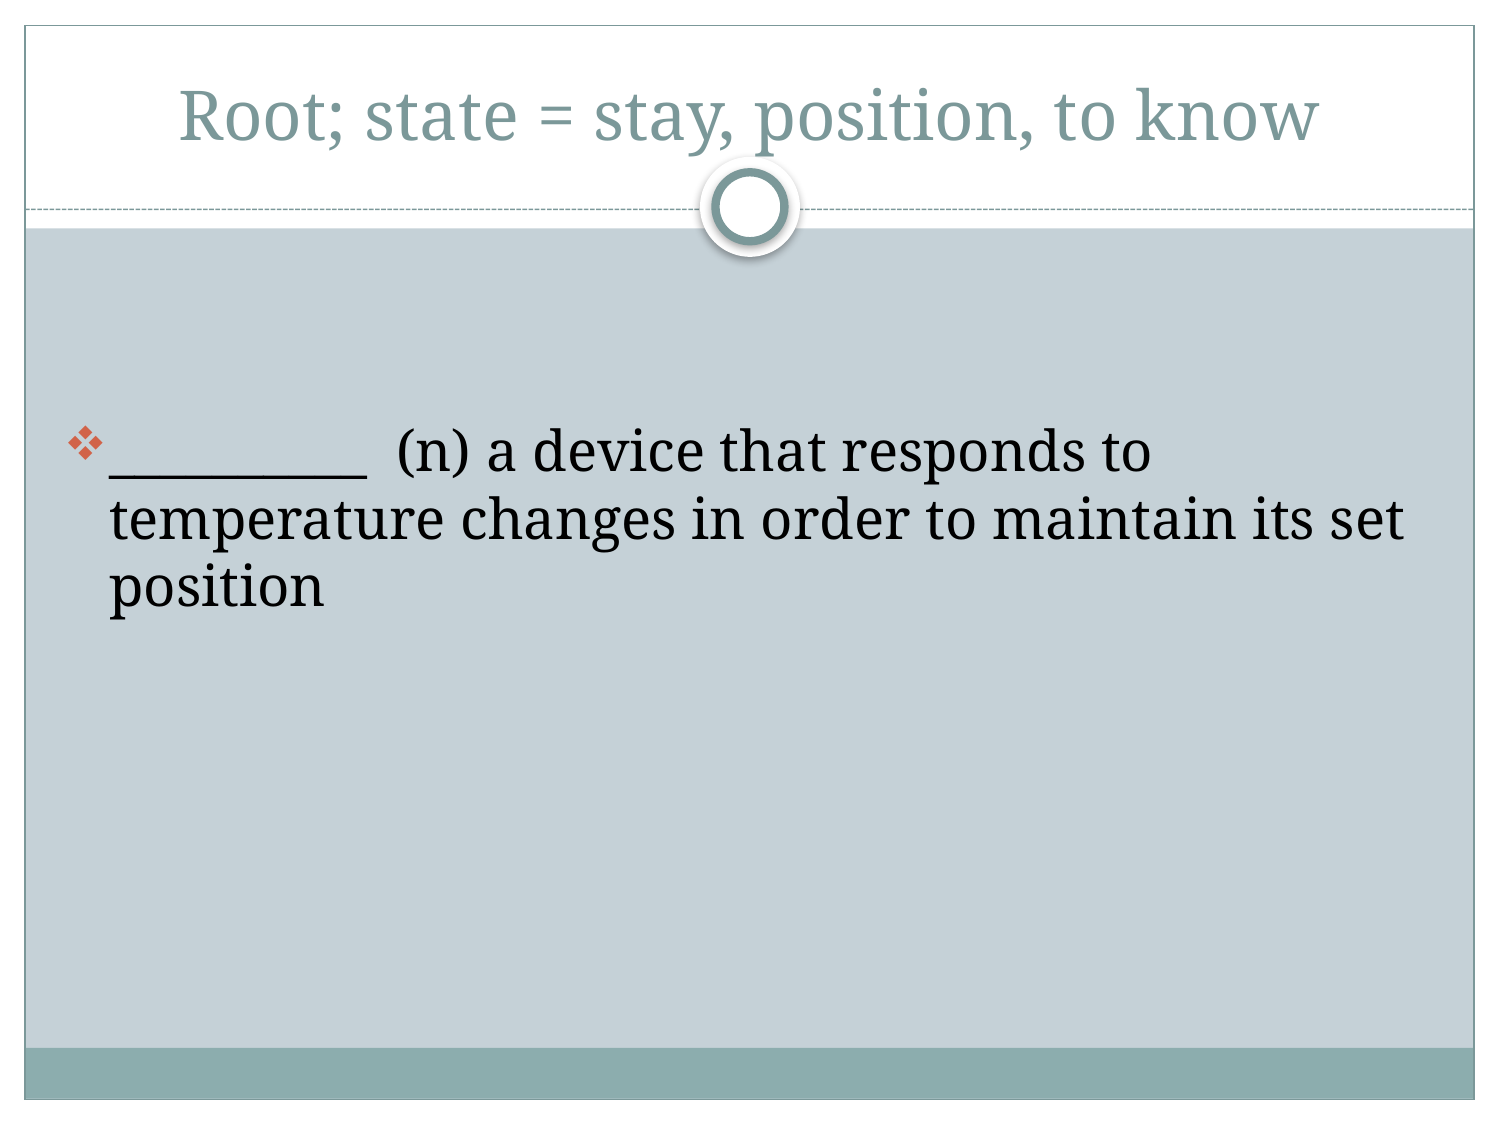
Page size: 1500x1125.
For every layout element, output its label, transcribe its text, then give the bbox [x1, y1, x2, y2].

title Root; state = stay, position, to know [49, 37, 1450, 162]
list __________ (n) a device that responds to temperature changes in order to maintain its set position [49, 250, 1445, 1001]
